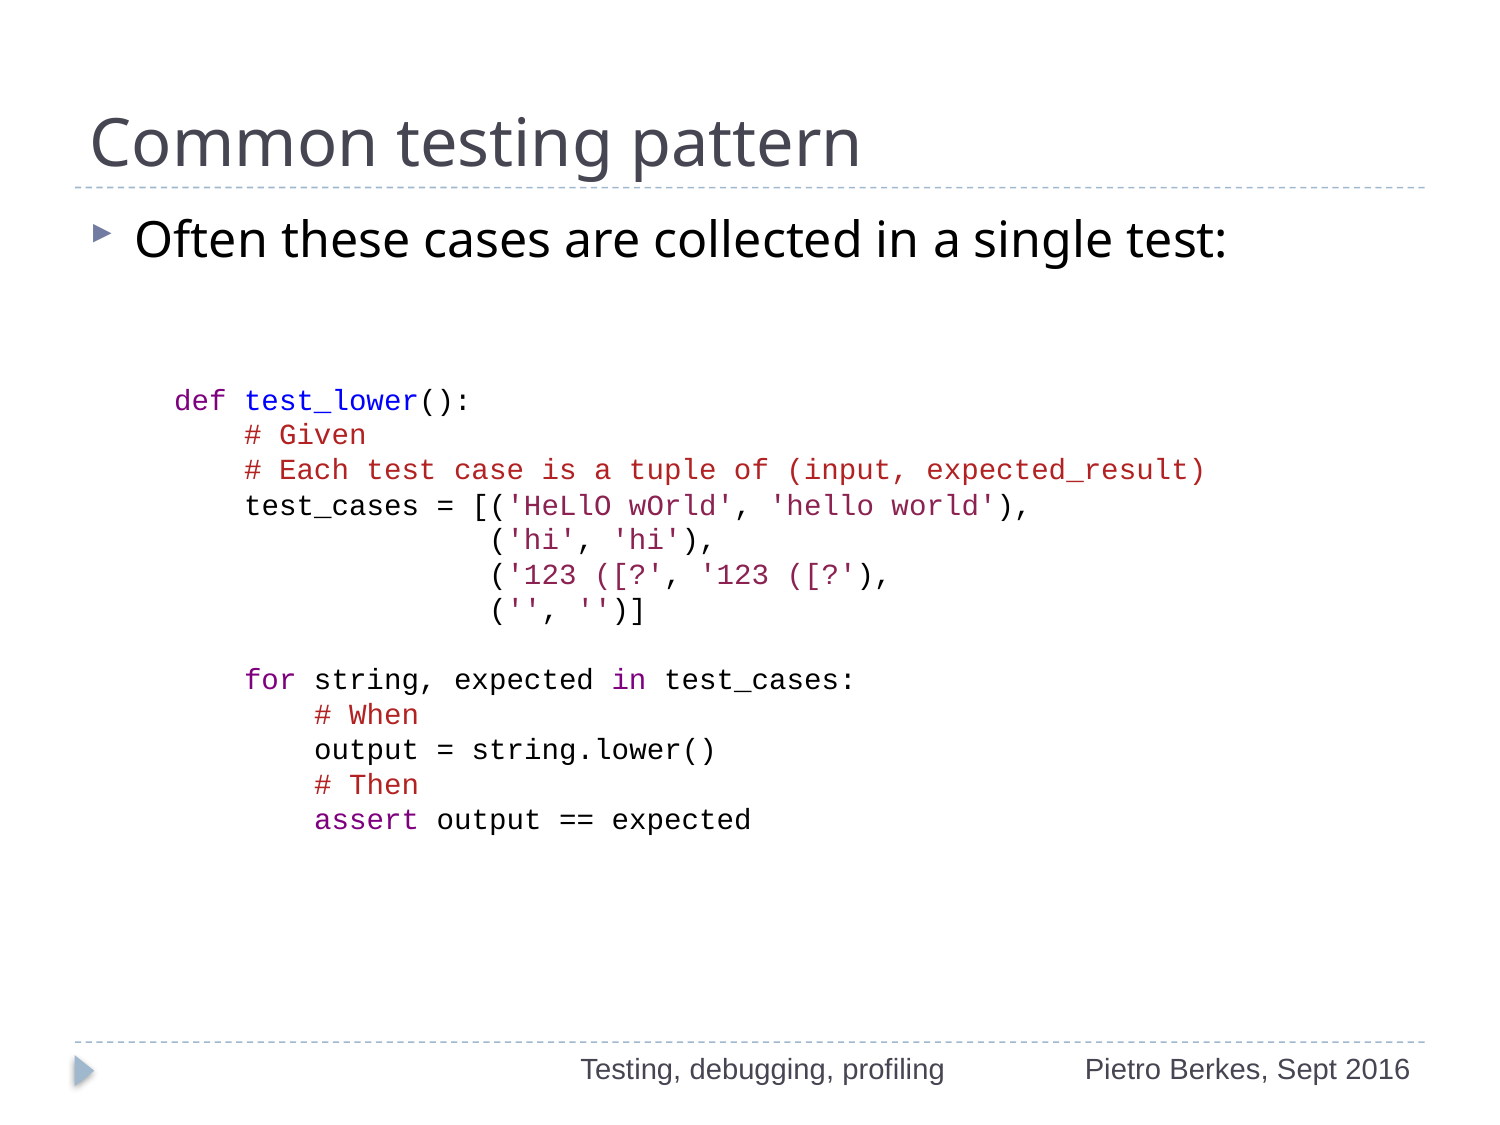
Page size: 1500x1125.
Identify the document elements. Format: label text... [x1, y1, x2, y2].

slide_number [1050, 1042, 1426, 1103]
list Often these cases are collected in a single test: [75, 200, 1425, 500]
footer Testing, debugging, profiling [475, 1042, 1050, 1103]
text_box def test_lower(): # Given # Each test case is a tuple of (input, expected_result) test_cases = [('HeLlO wOrld', 'hello world'), ('hi', 'hi'), ('123 ([?', '123 ([?'), ('', '')] for string, expected in test_cases: # When output = string.lower() # Then assert output == expected [159, 373, 1335, 913]
title Common testing pattern [75, 24, 1425, 188]
